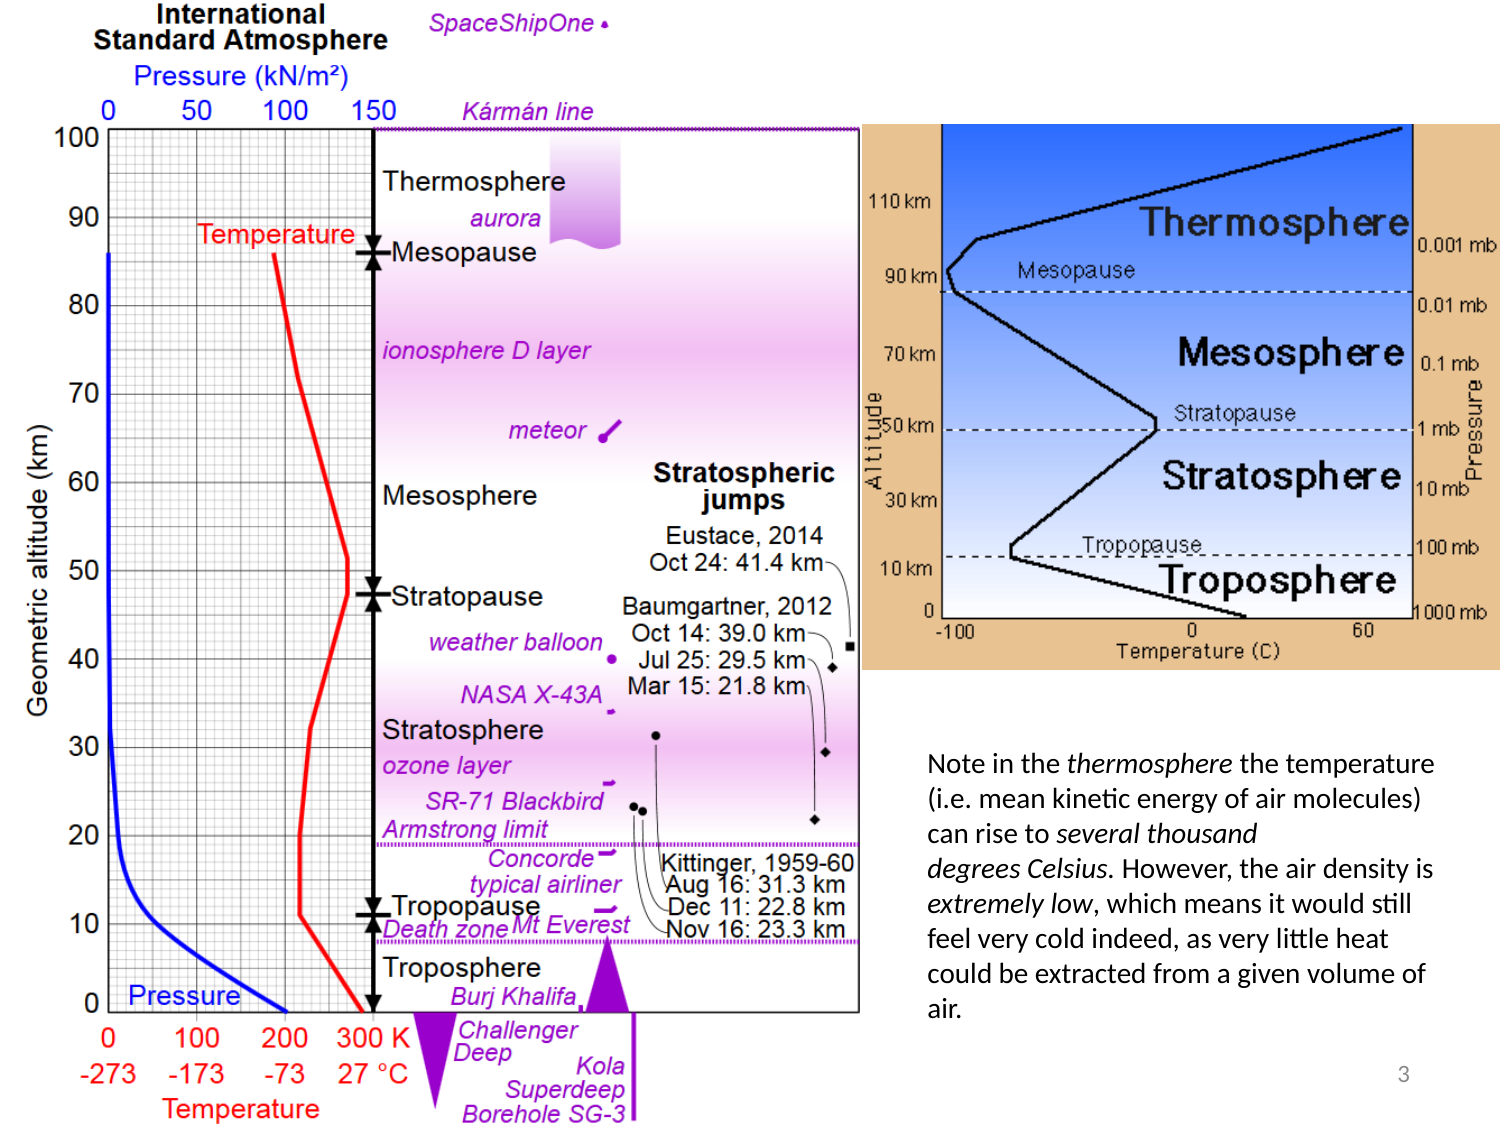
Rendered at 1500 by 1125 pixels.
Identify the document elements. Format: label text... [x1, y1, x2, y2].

text_box Note in the thermosphere the temperature (i.e. mean kinetic energy of air molecules) can rise to several thousand degrees Celsius. However, the air density is extremely low, which means it would still feel very cold indeed, as very little heat could be extracted from a given volume of air. [912, 737, 1450, 1032]
picture [0, 0, 1500, 1125]
slide_number 3 [1074, 1042, 1425, 1103]
